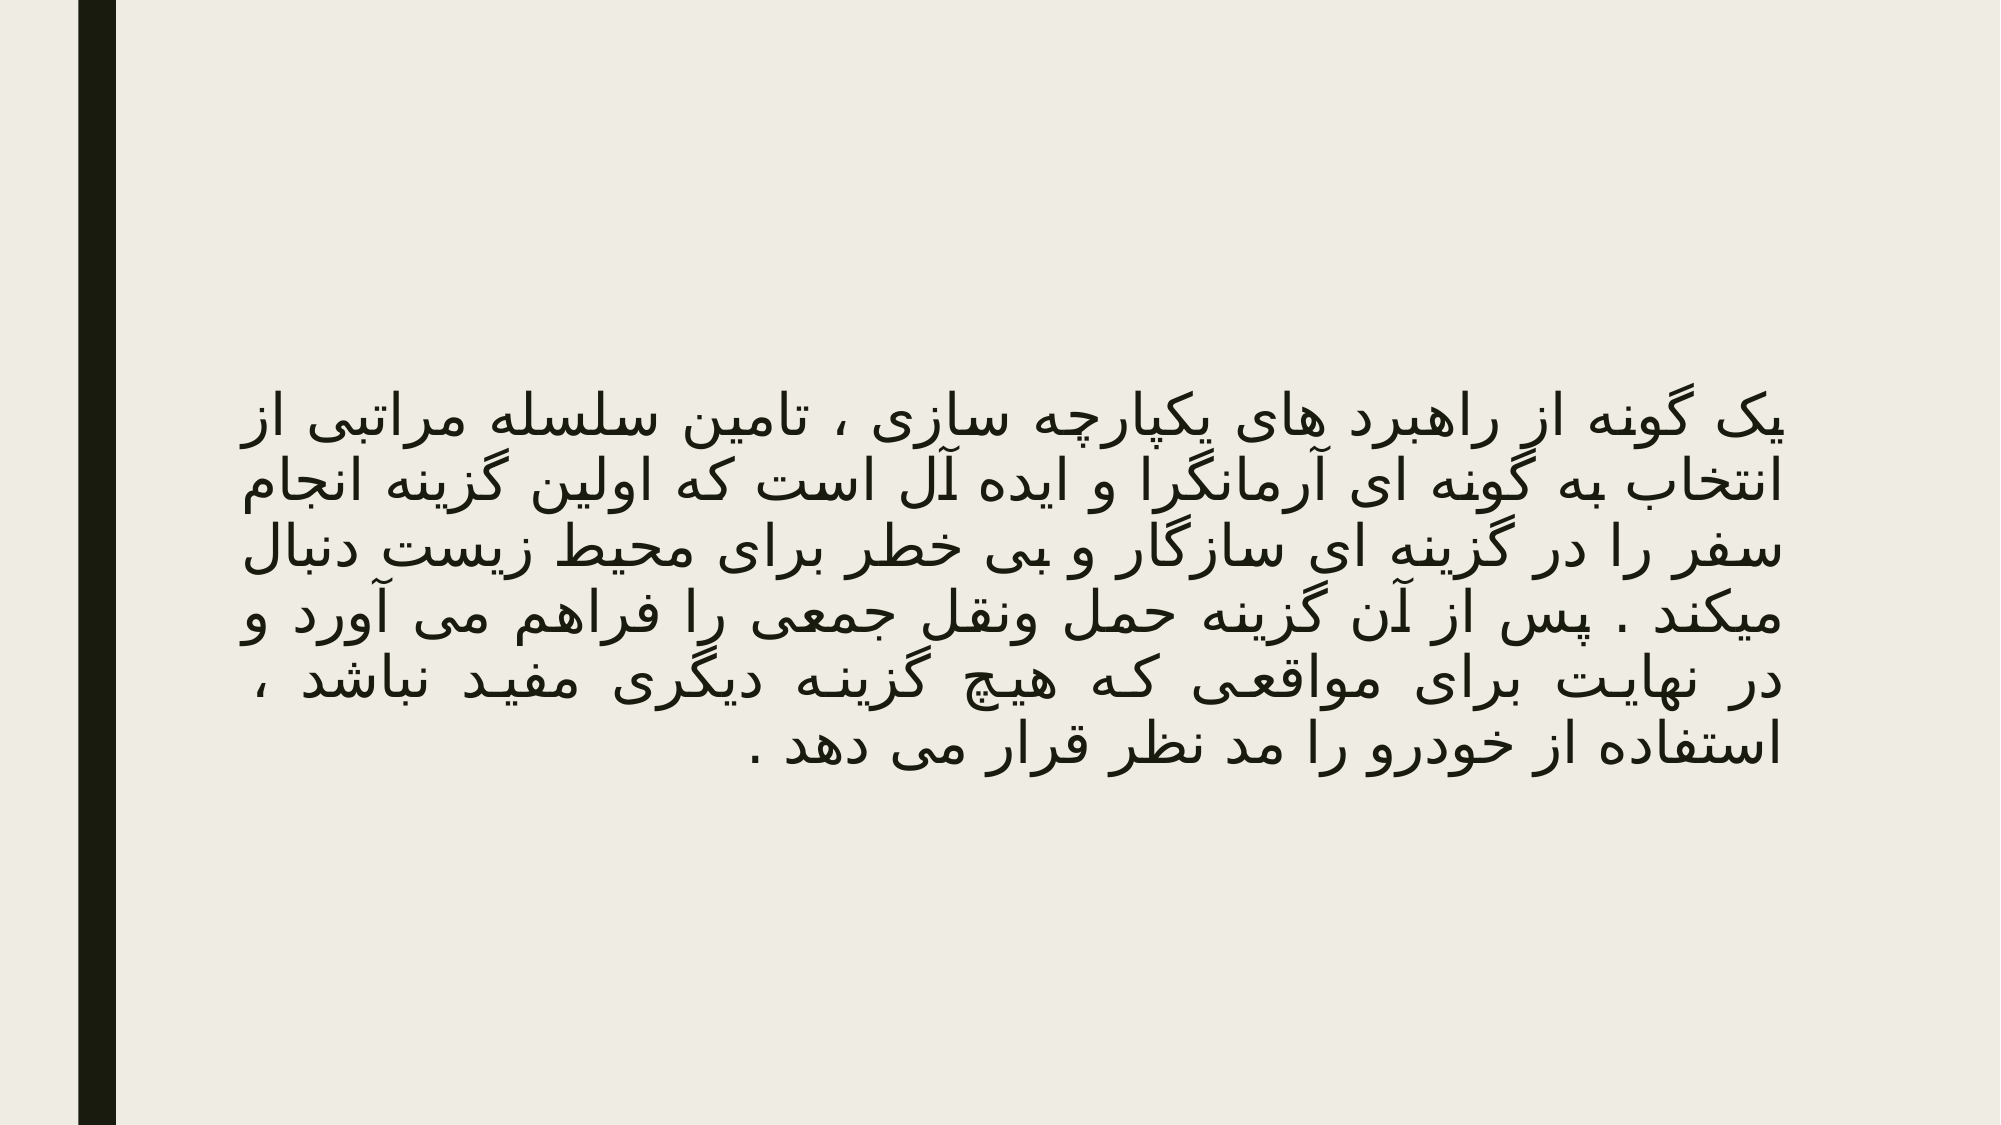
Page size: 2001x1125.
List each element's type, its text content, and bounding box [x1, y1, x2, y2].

list یک گونه از راهبرد های یکپارچه سازی ، تامین سلسله مراتبی از انتخاب به گونه ای آرمانگرا و ایده آل است که اولین گزینه انجام سفر را در گزینه ای سازگار و بی خطر برای محیط زیست دنبال میکند . پس از آن گزینه حمل ونقل جمعی را فراهم می آورد و در نهایت برای مواقعی که هیچ گزینه دیگری مفید نباشد ، استفاده از خودرو را مد نظر قرار می دهد . [225, 375, 1800, 963]
